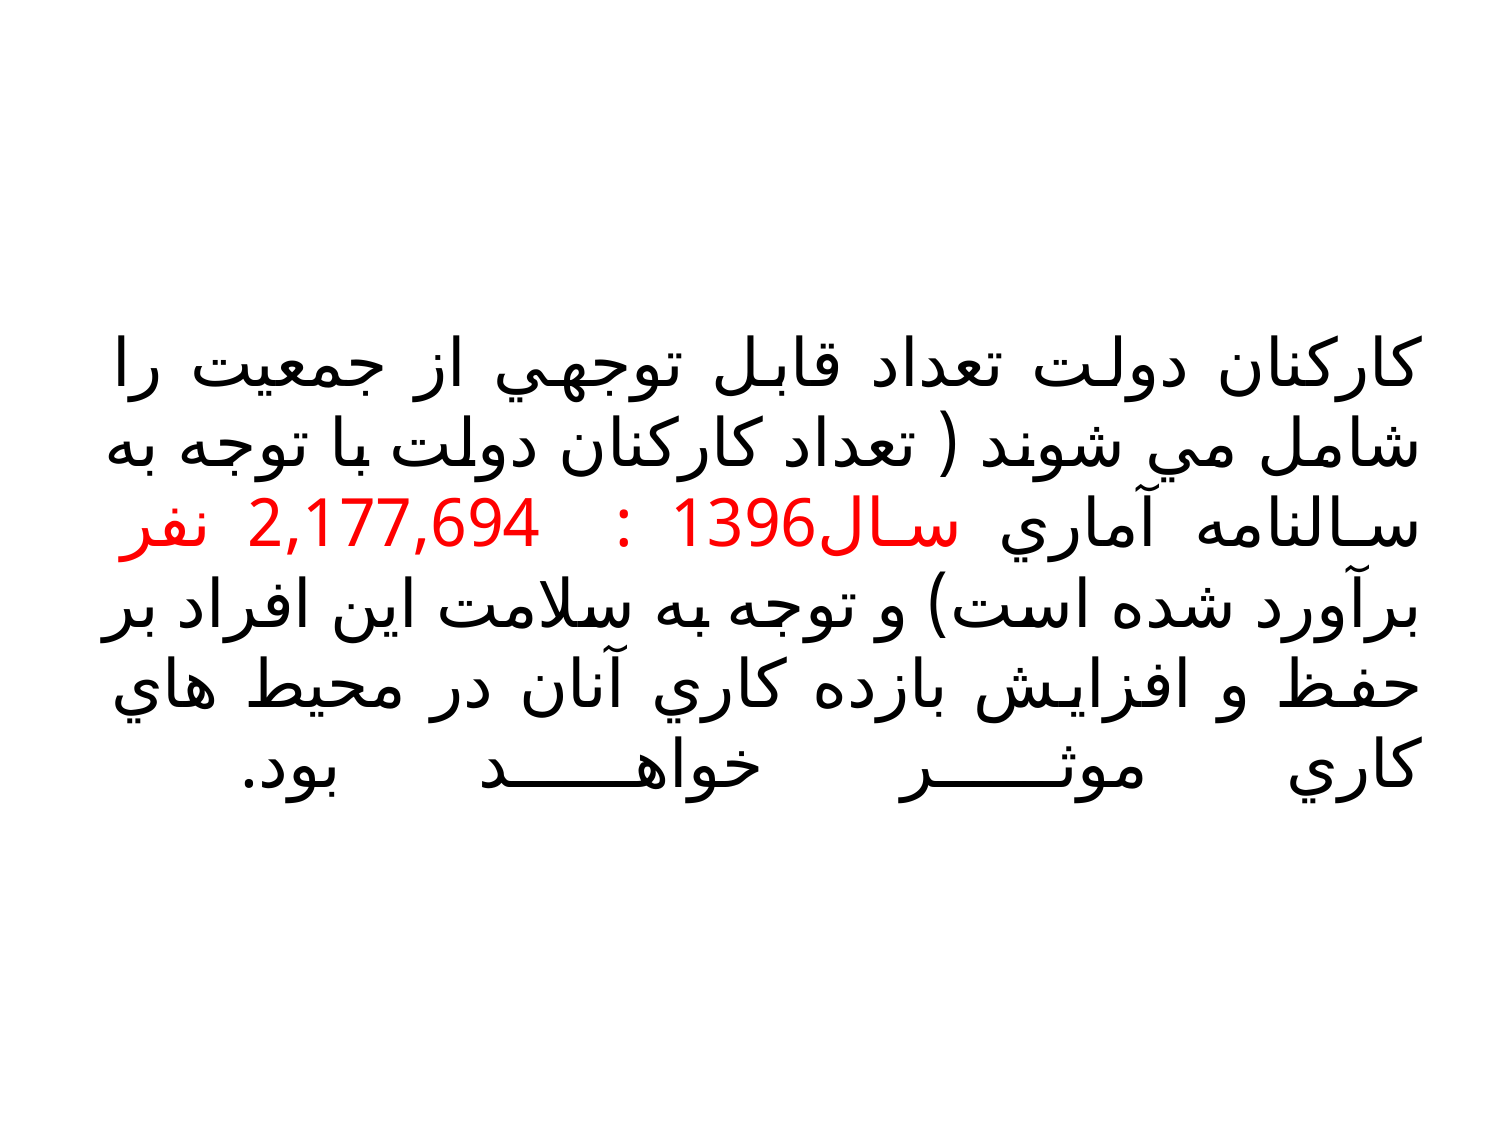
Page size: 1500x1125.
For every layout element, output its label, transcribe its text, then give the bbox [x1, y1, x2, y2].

list كاركنان دولت تعداد قابل توجهي از جمعيت را شامل مي شوند ( تعداد كاركنان دولت با توجه به سالنامه آماري سال1396 : 2,177,694 نفر برآورد شده است) و توجه به سلامت این افراد بر حفظ و افزایش بازده كاري آنان در محيط هاي كاري موثر خواهد بود. [87, 312, 1438, 1088]
